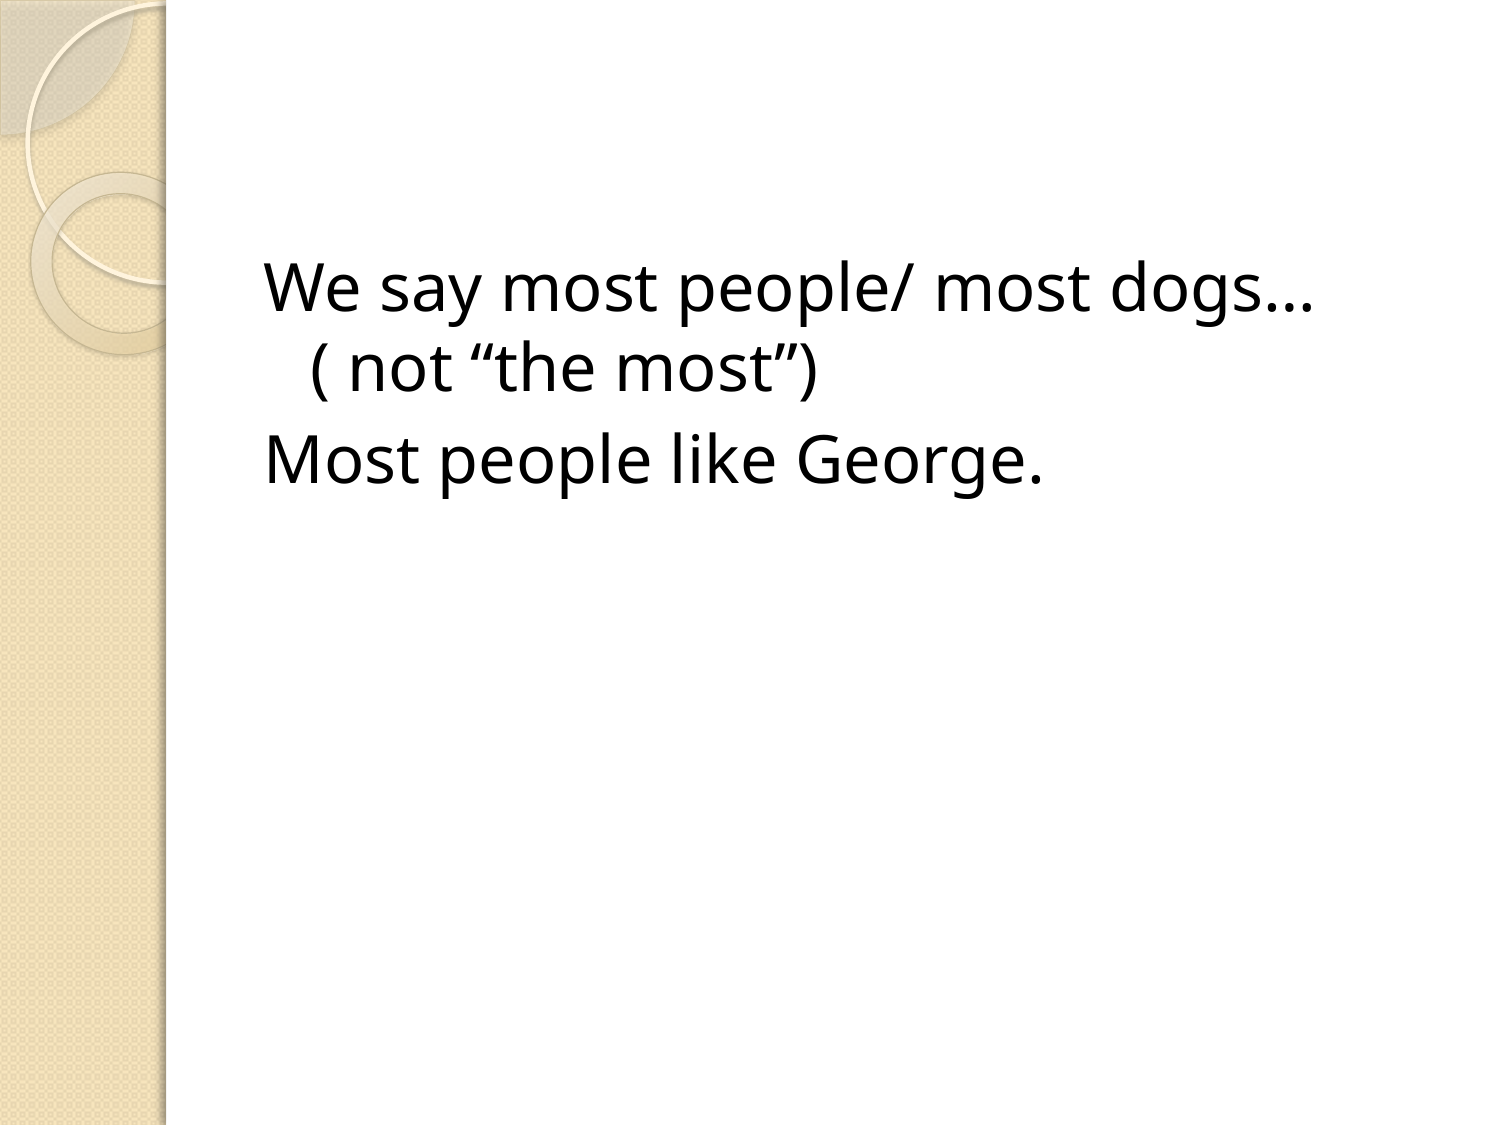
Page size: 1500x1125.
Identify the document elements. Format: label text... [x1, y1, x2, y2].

list We say most people/ most dogs… ( not “the most”) Most people like George. [235, 237, 1466, 1025]
